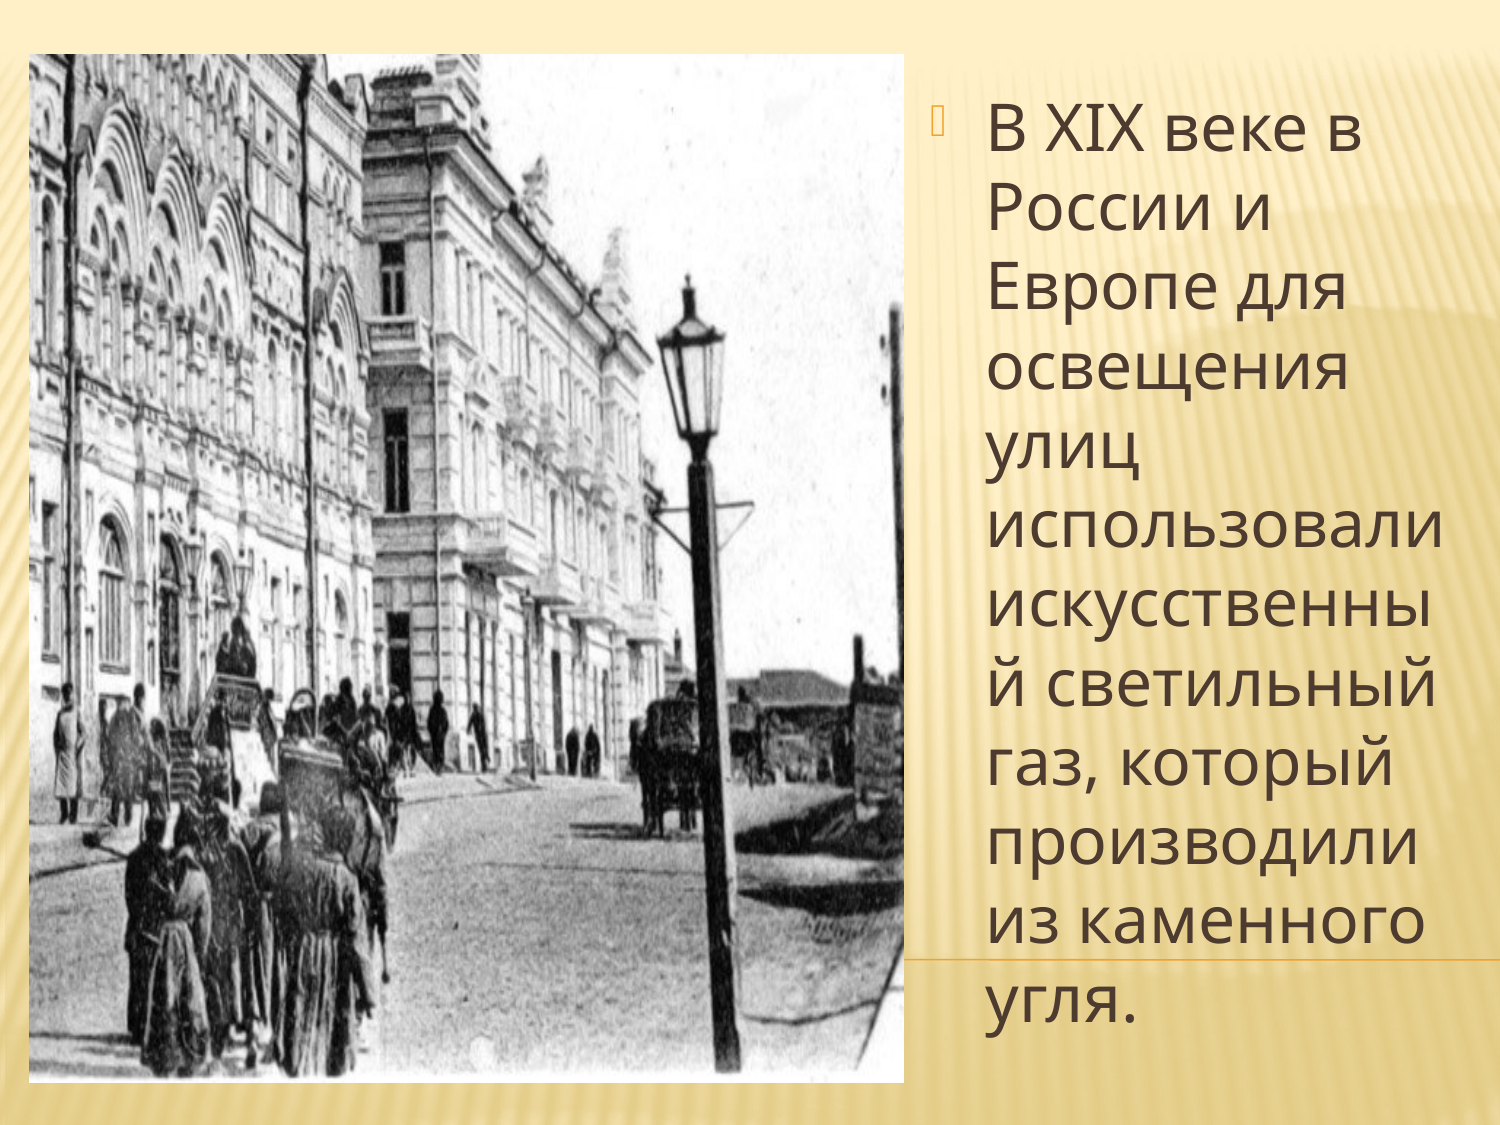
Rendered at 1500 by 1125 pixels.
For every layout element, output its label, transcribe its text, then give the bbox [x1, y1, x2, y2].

picture [29, 54, 904, 1083]
list В XIX веке в России и Европе для освещения улиц использовали искусственный светильный газ, который производили из каменного угля. [915, 78, 1463, 1071]
